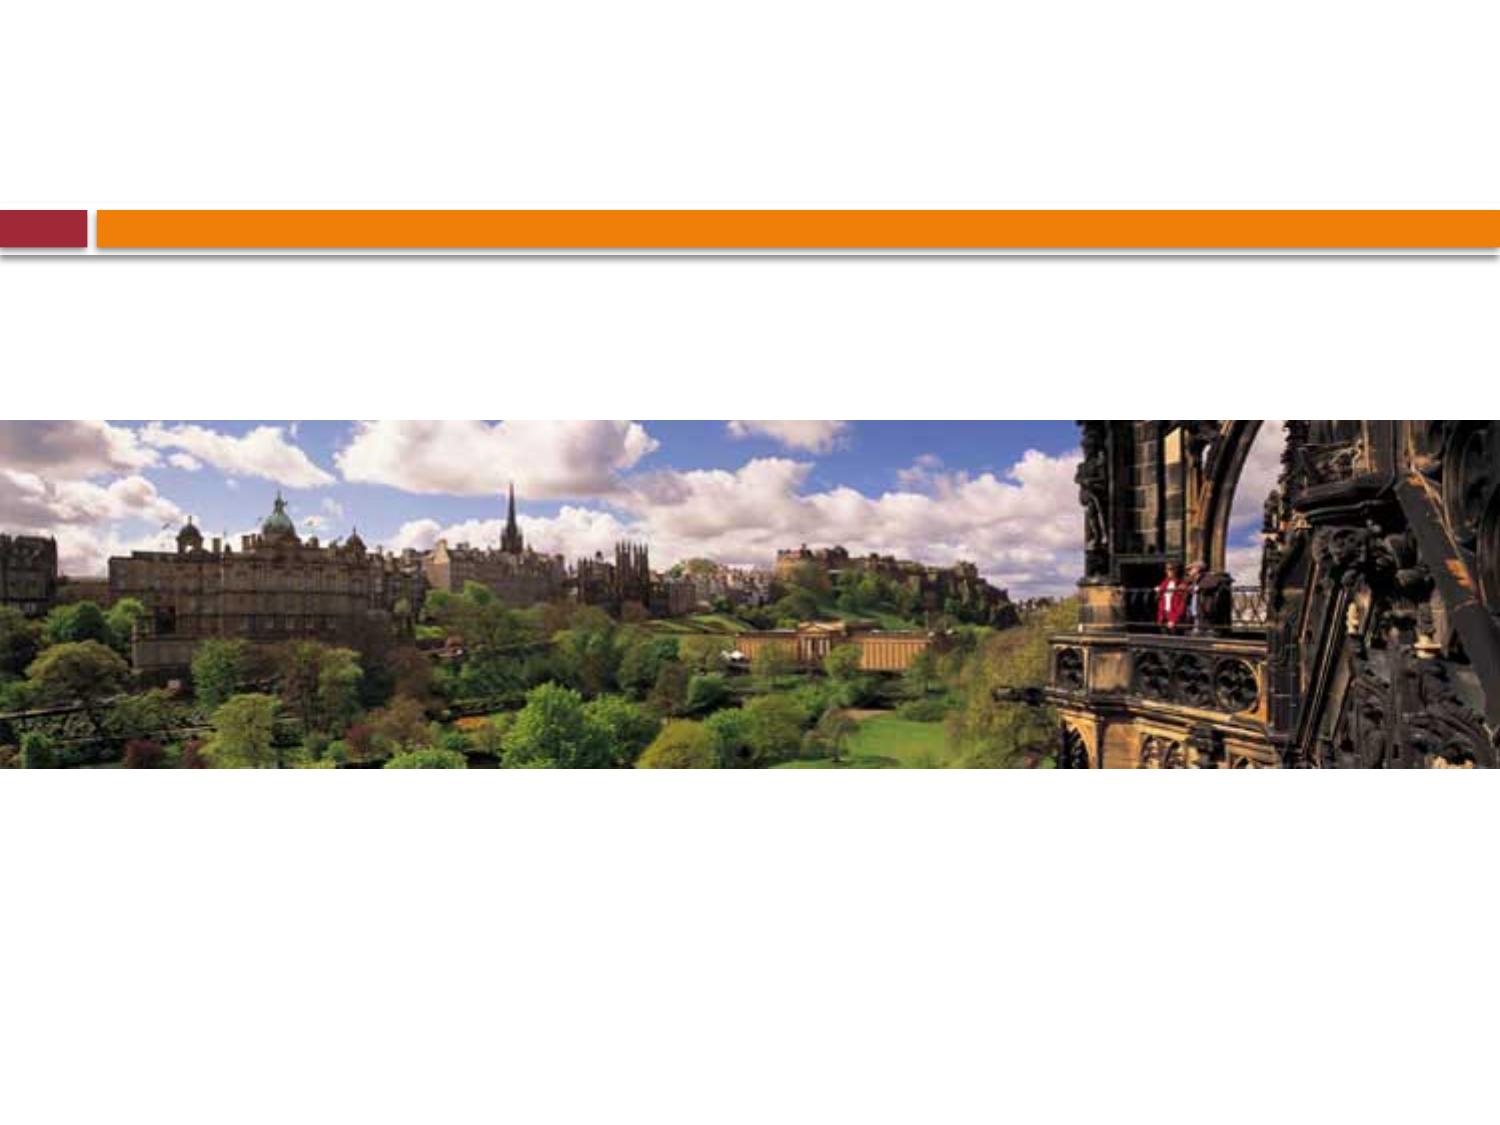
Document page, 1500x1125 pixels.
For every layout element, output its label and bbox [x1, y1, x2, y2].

list [0, 420, 1500, 770]
